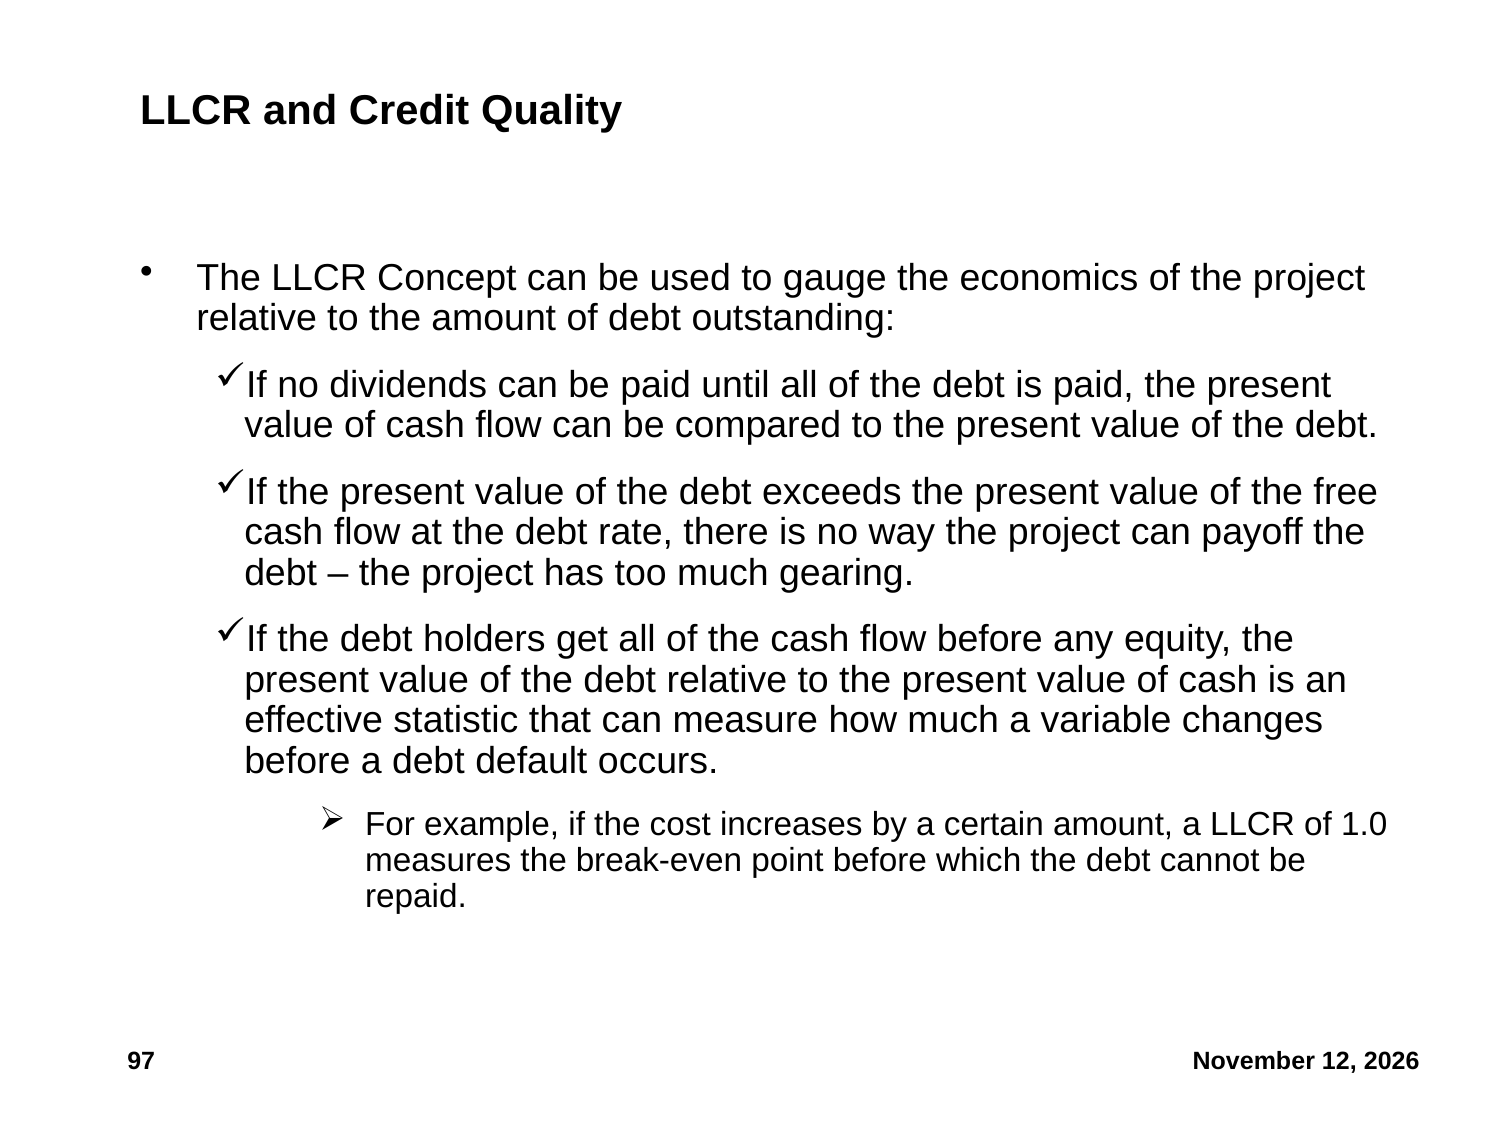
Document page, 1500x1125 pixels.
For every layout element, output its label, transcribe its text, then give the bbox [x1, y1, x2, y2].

list The LLCR Concept can be used to gauge the economics of the project relative to the amount of debt outstanding: If no dividends can be paid until all of the debt is paid, the present value of cash flow can be compared to the present value of the debt. If the present value of the debt exceeds the present value of the free cash flow at the debt rate, there is no way the project can payoff the debt – the project has too much gearing. If the debt holders get all of the cash flow before any equity, the present value of the debt relative to the present value of cash is an effective statistic that can measure how much a variable changes before a debt default occurs. For example, if the cost increases by a certain amount, a LLCR of 1.0 measures the break-even point before which the debt cannot be repaid. [124, 249, 1413, 1001]
title LLCR and Credit Quality [124, 74, 1376, 226]
